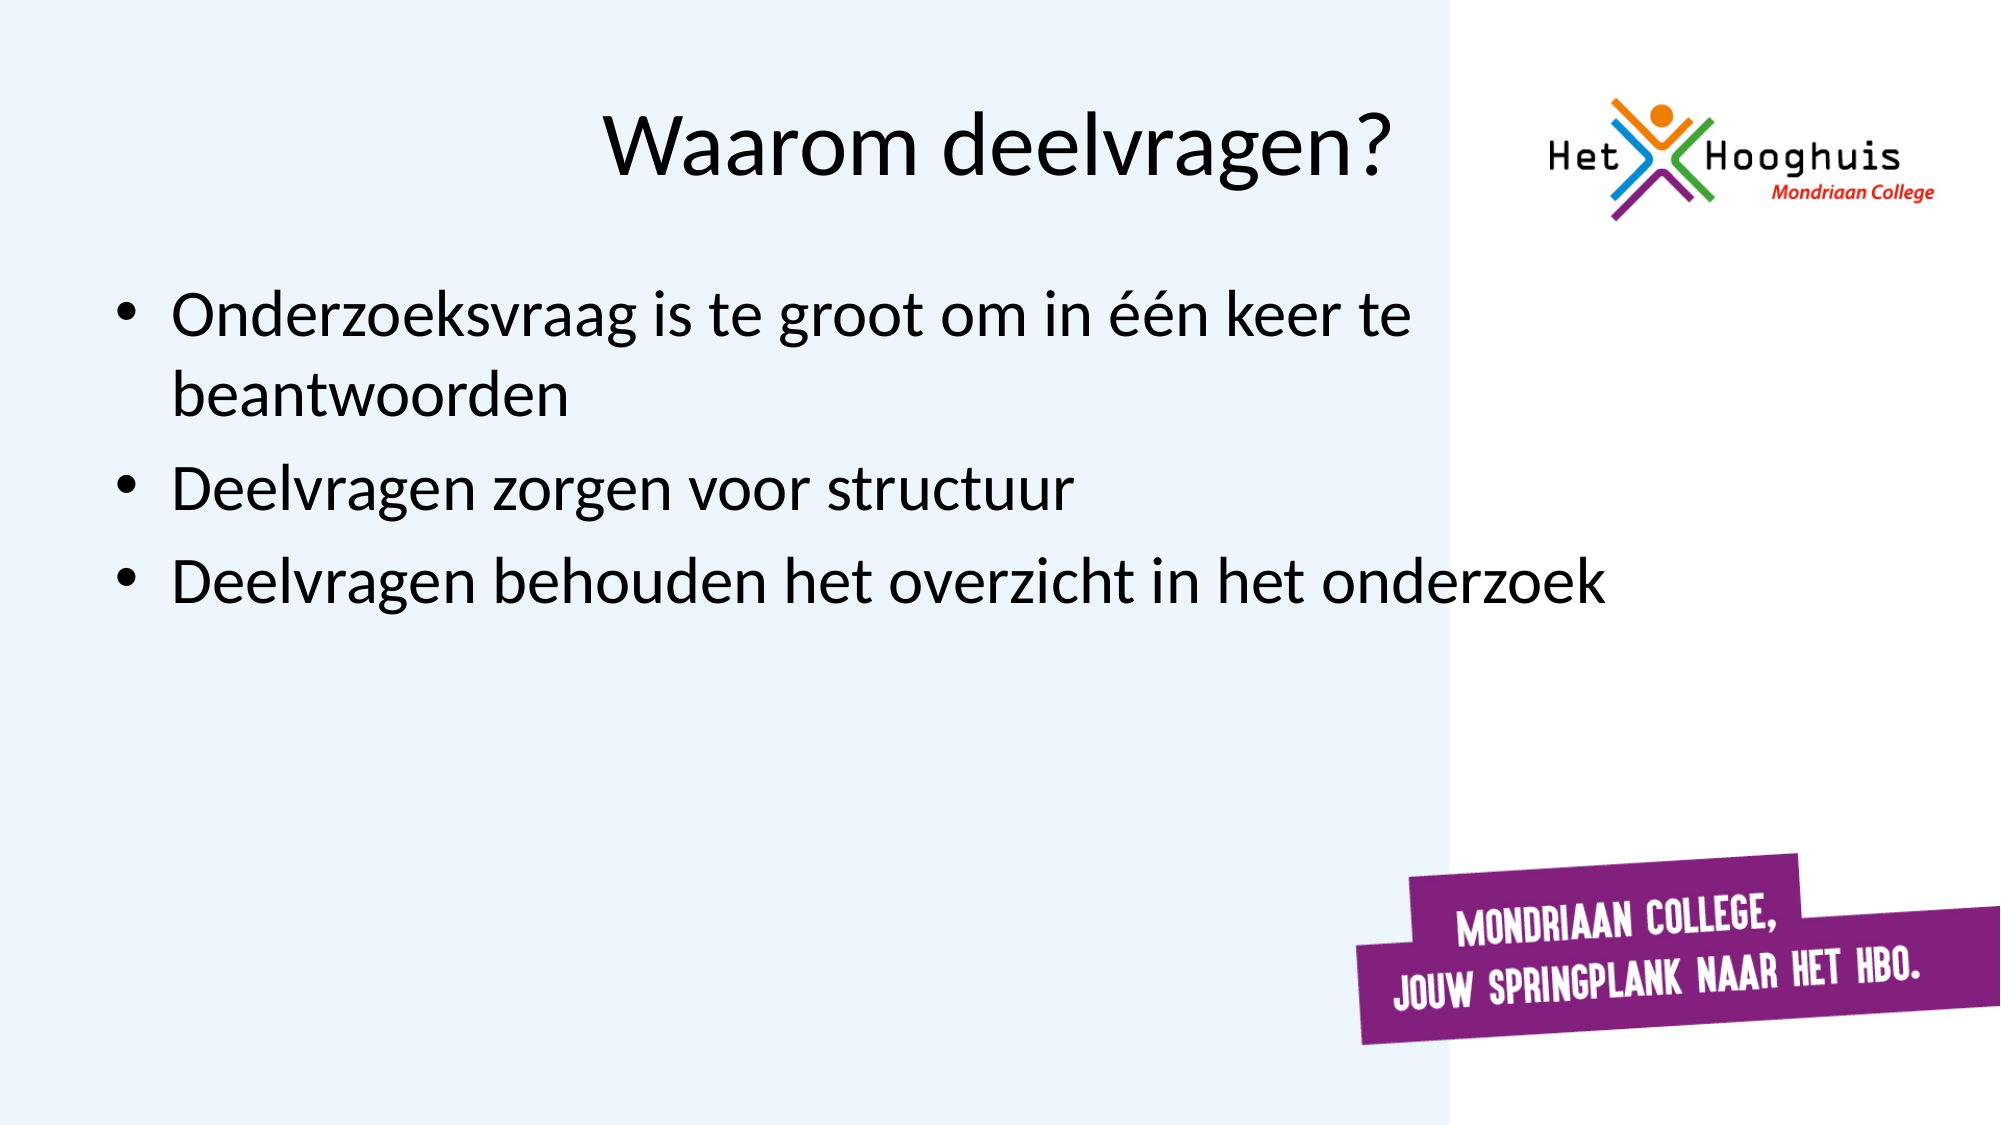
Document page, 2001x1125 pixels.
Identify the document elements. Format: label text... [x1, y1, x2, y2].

list Onderzoeksvraag is te groot om in één keer te beantwoorden Deelvragen zorgen voor structuur Deelvragen behouden het overzicht in het onderzoek [99, 262, 1900, 1005]
title Waarom deelvragen? [99, 45, 1900, 233]
picture [0, 0, 2000, 1125]
